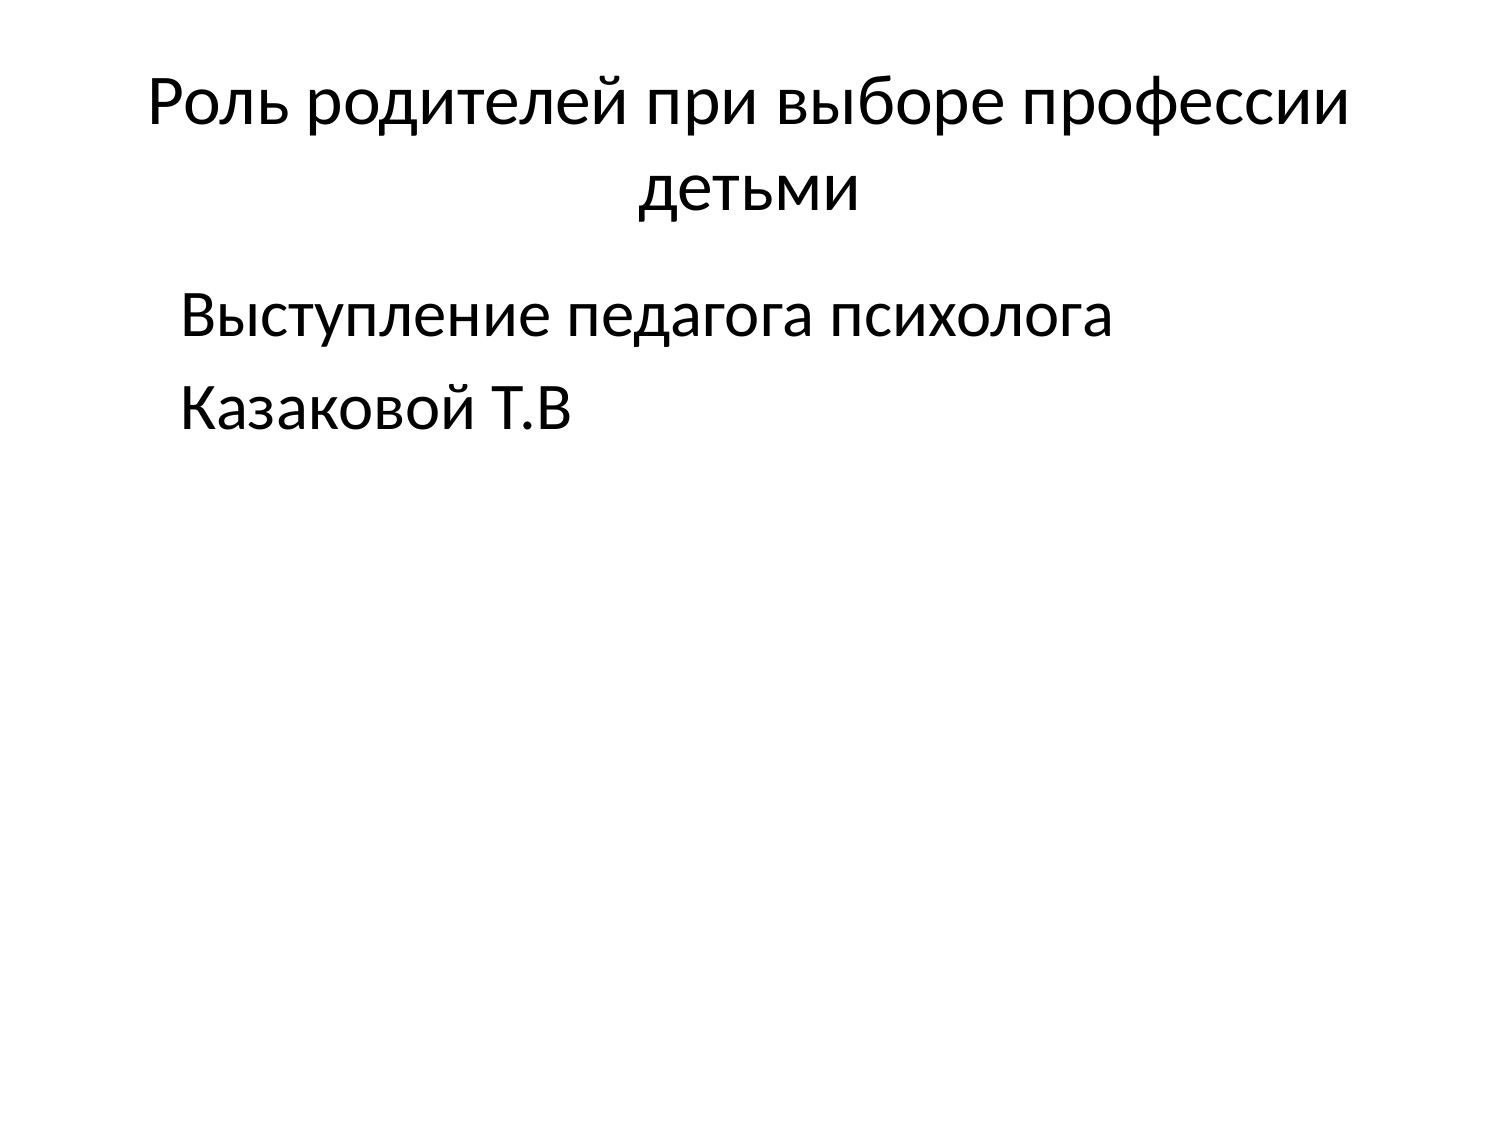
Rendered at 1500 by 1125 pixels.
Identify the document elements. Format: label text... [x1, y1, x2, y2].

title Роль родителей при выборе профессии детьми [75, 45, 1425, 233]
list Выступление педагога психолога Казаковой Т.В [75, 262, 1425, 1005]
